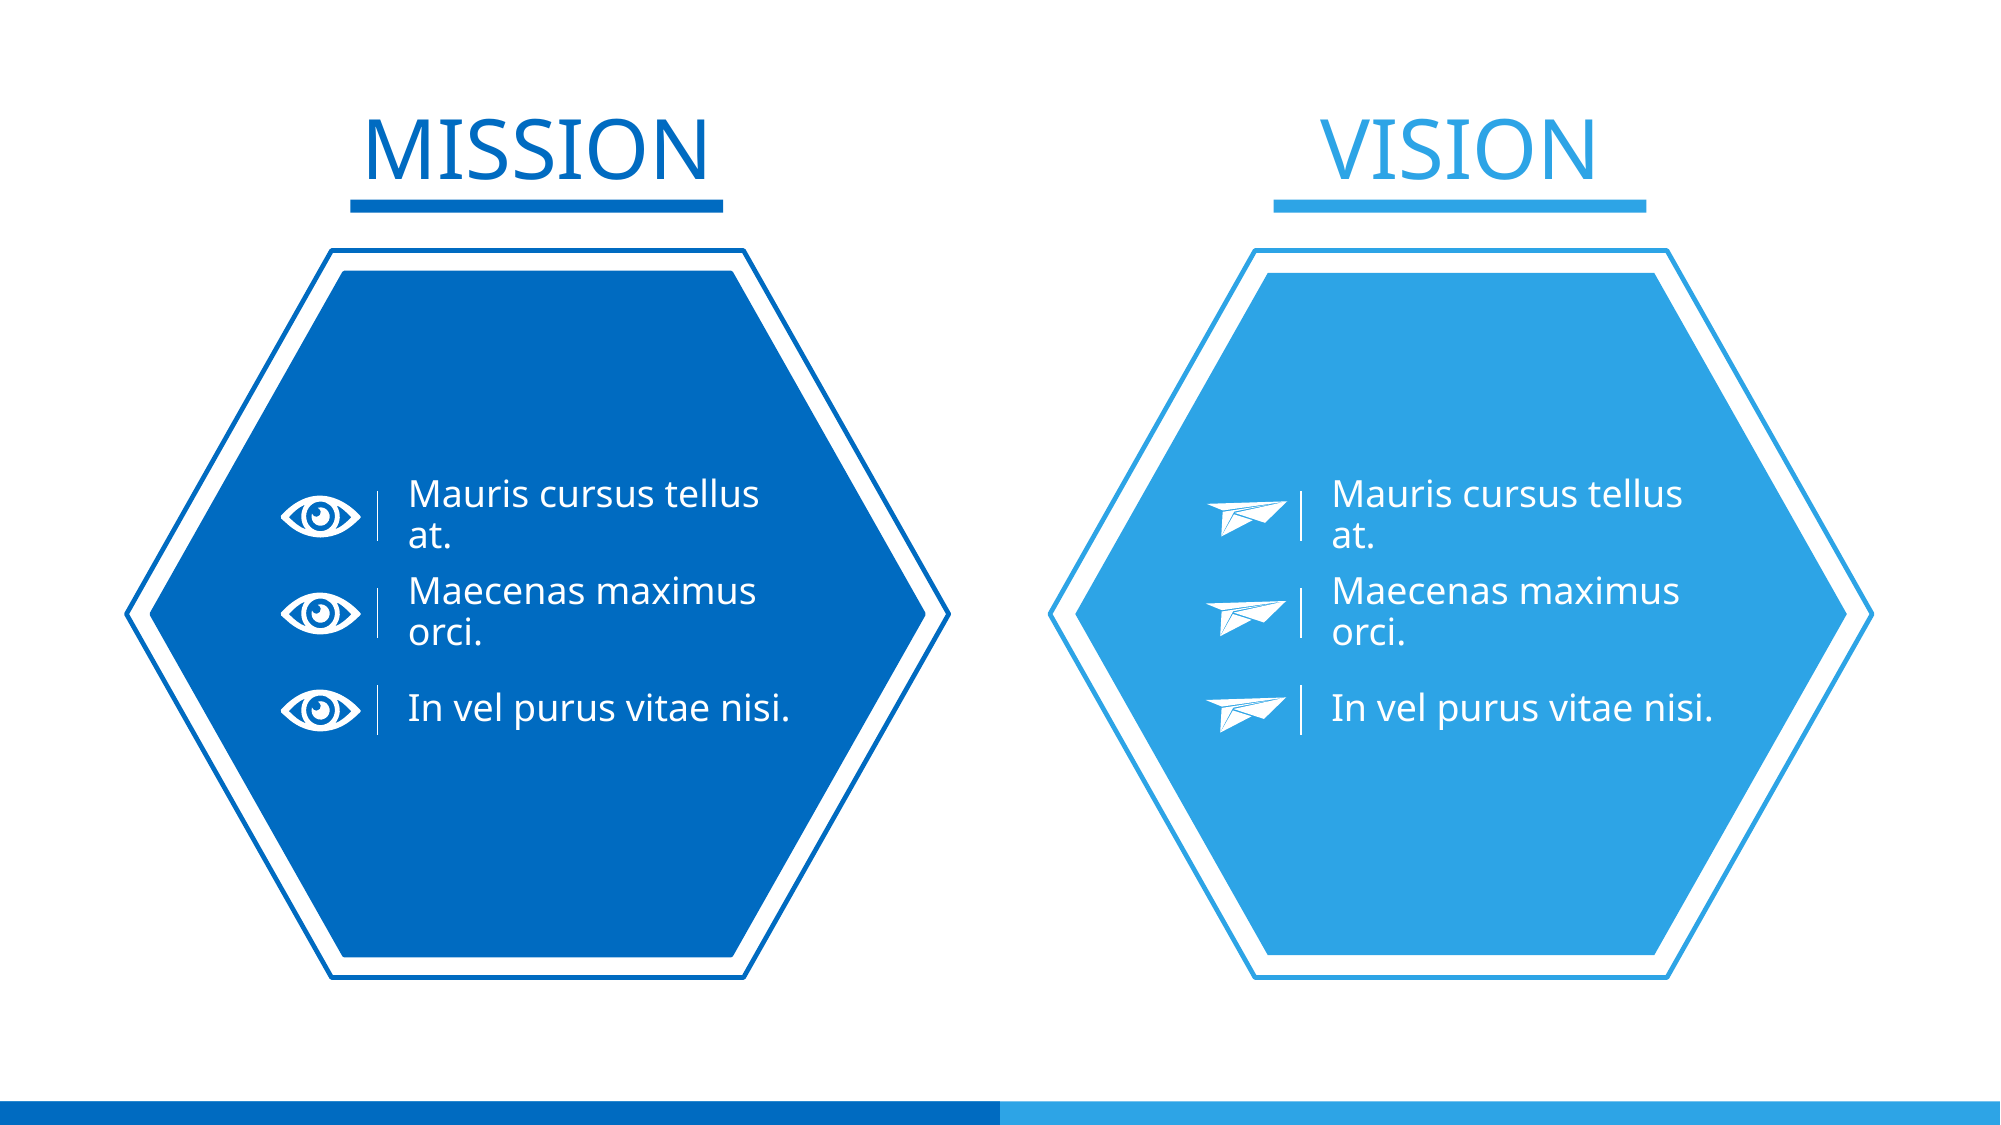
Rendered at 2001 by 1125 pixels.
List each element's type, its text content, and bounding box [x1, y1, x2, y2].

text_box [124, 248, 951, 980]
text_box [279, 688, 362, 732]
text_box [279, 494, 362, 538]
text_box [348, 198, 725, 215]
text_box Mauris cursus tellus at. [1311, 471, 1747, 561]
text_box Maecenas maximus orci. [1311, 567, 1747, 658]
text_box [1272, 198, 1649, 215]
text_box [1048, 248, 1874, 980]
text_box In vel purus vitae nisi. [388, 664, 824, 755]
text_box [0, 1101, 2000, 1125]
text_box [1204, 494, 1285, 541]
text_box MISSION [151, 88, 924, 204]
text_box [1203, 690, 1284, 737]
text_box VISION [1075, 88, 1847, 204]
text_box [1203, 594, 1284, 640]
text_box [279, 591, 362, 635]
text_box Mauris cursus tellus at. [388, 471, 824, 561]
text_box [150, 270, 926, 958]
text_box [1073, 270, 1849, 958]
text_box In vel purus vitae nisi. [1311, 664, 1747, 755]
text_box Maecenas maximus orci. [388, 567, 824, 658]
